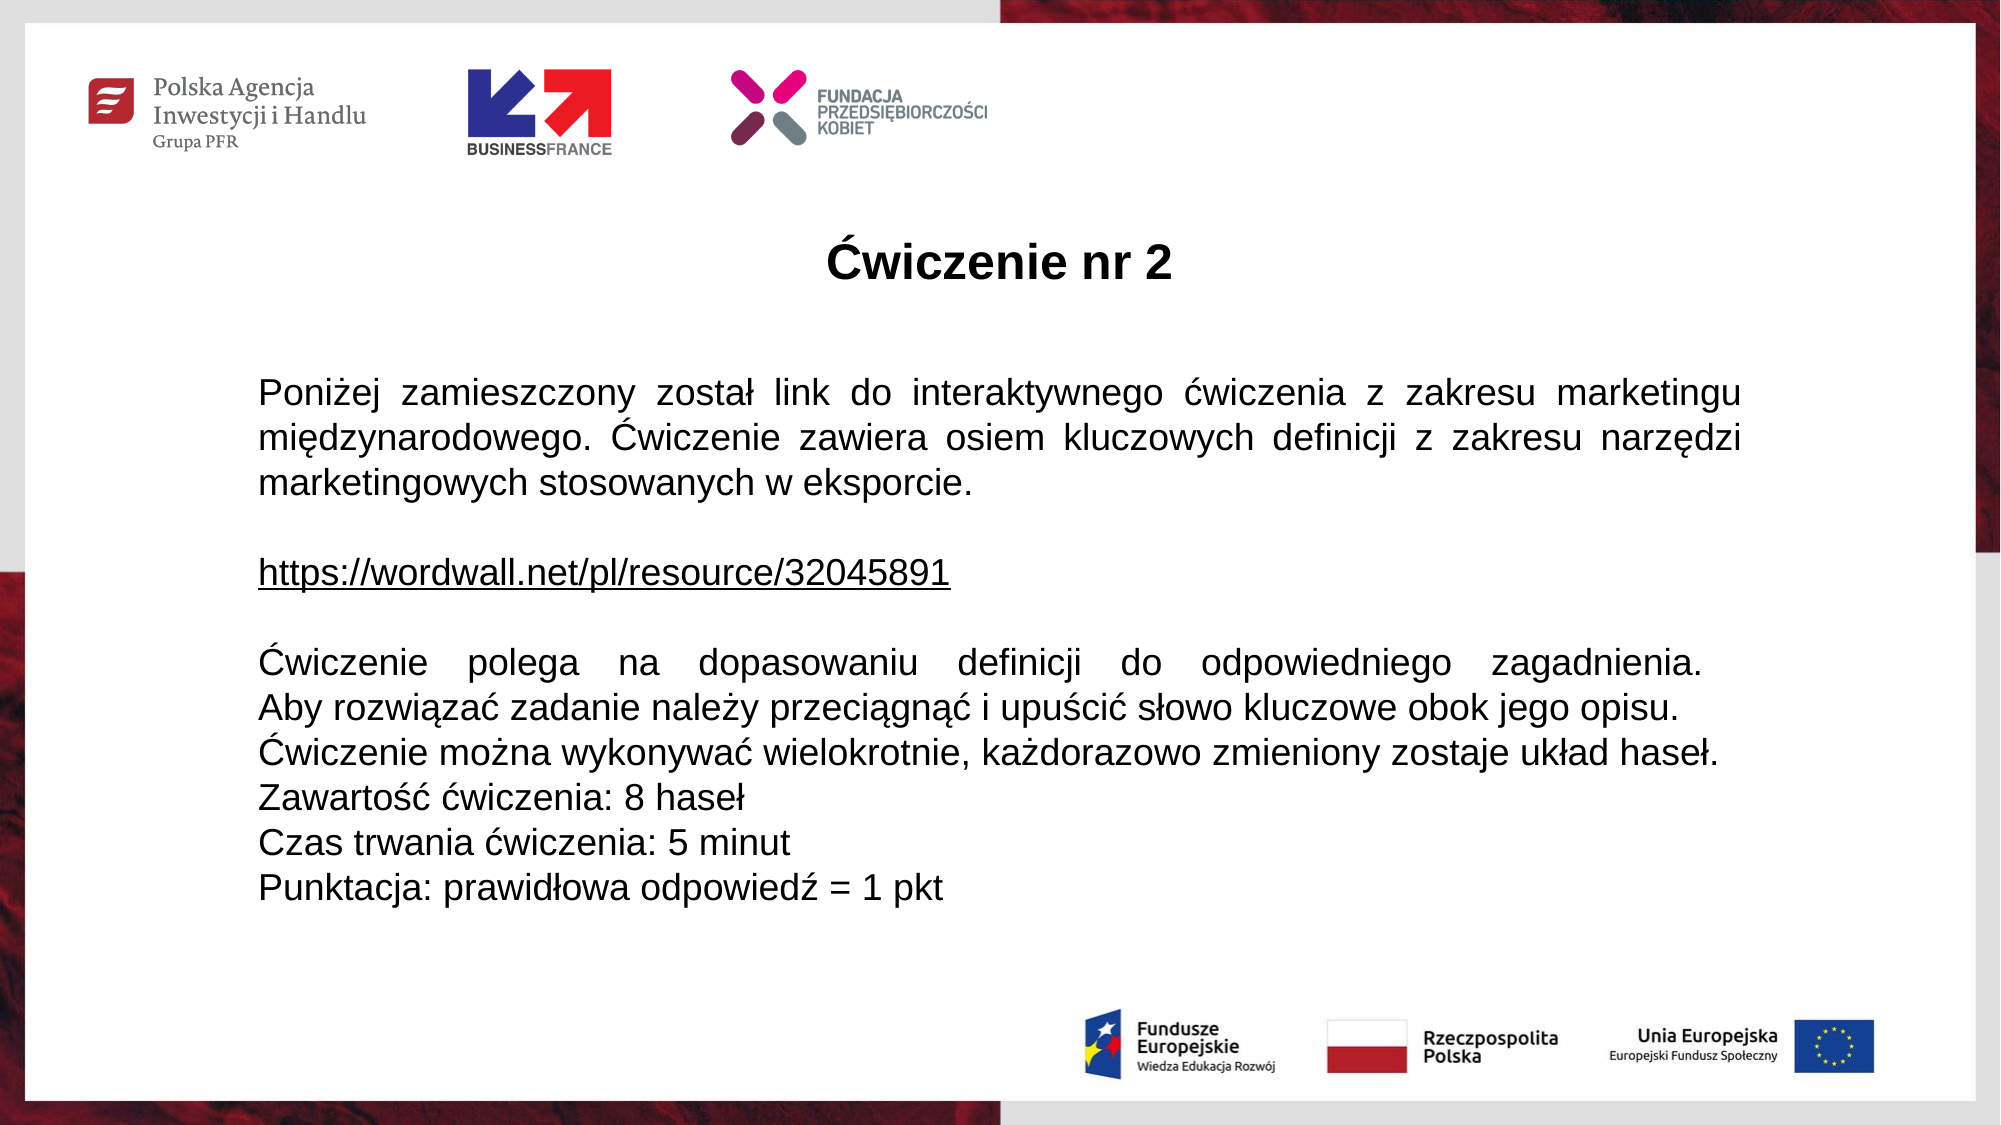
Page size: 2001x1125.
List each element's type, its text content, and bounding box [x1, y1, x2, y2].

picture [0, 0, 2001, 1125]
text_box Ćwiczenie nr 2 [453, 225, 1547, 294]
text_box Poniżej zamieszczony został link do interaktywnego ćwiczenia z zakresu marketingu międzynarodowego. Ćwiczenie zawiera osiem kluczowych definicji z zakresu narzędzi marketingowych stosowanych w eksporcie. https://wordwall.net/pl/resource/32045891 Ćwiczenie polega na dopasowaniu definicji do odpowiedniego zagadnienia. Aby rozwiązać zadanie należy przeciągnąć i upuścić słowo kluczowe obok jego opisu. Ćwiczenie można wykonywać wielokrotnie, każdorazowo zmieniony zostaje układ haseł. Zawartość ćwiczenia: 8 haseł Czas trwania ćwiczenia: 5 minut Punktacja: prawidłowa odpowiedź = 1 pkt [253, 318, 1746, 912]
